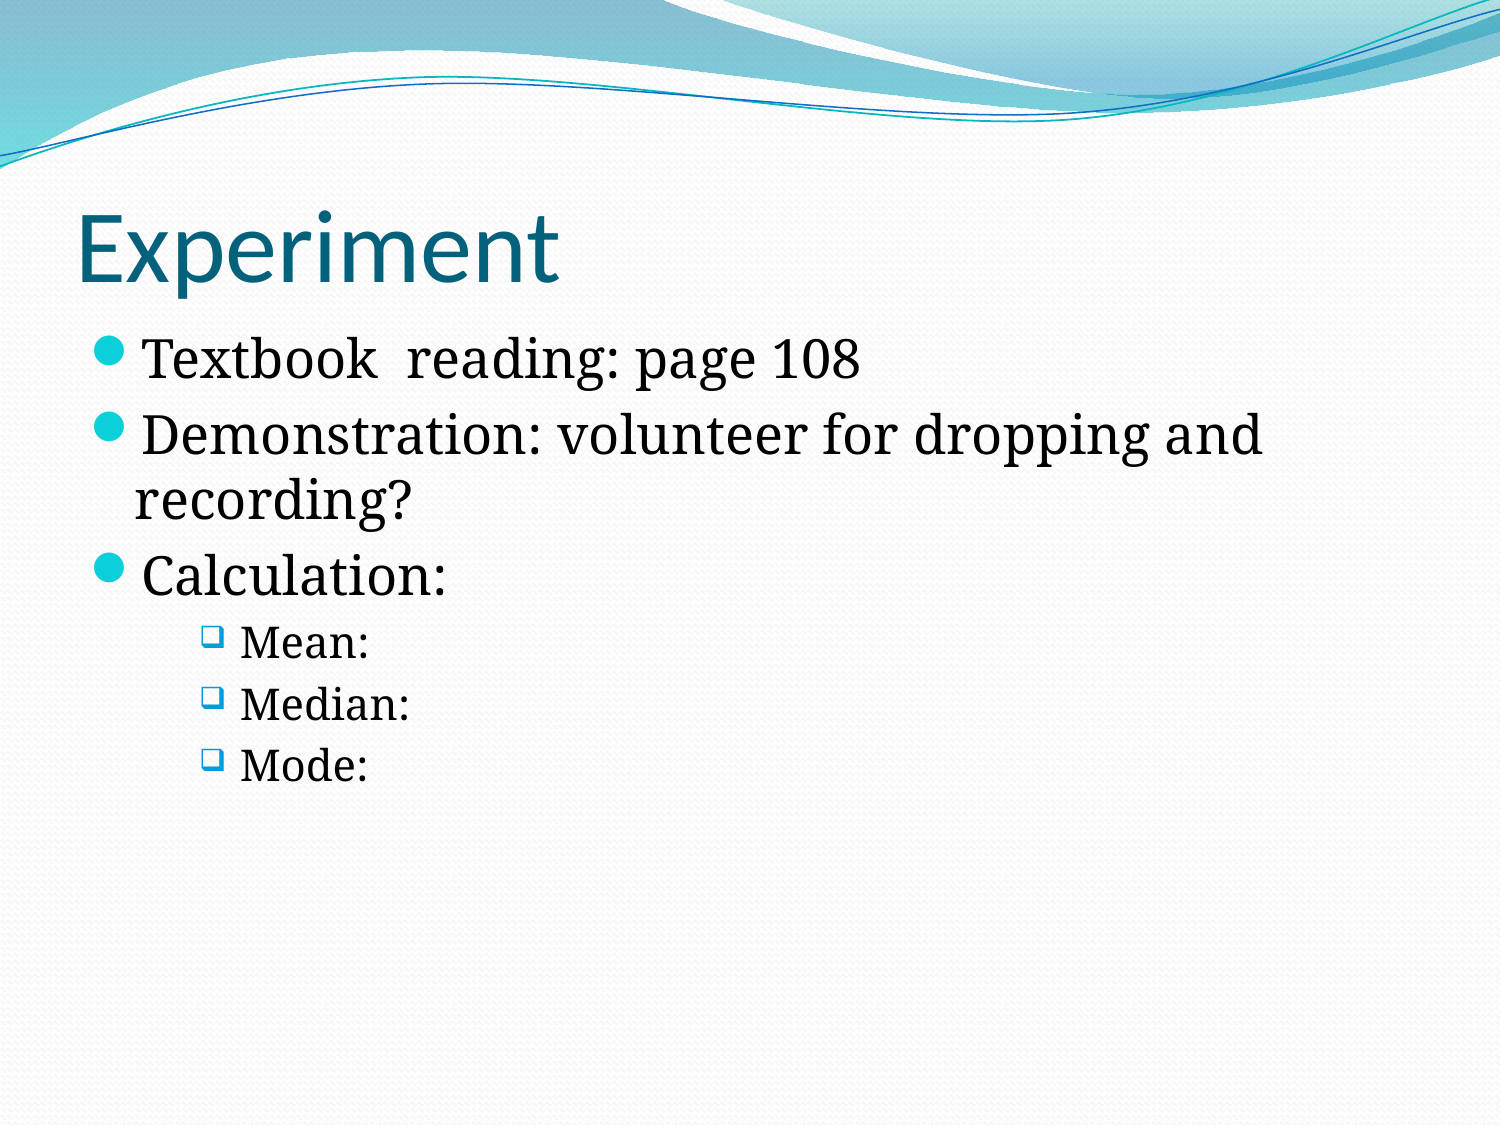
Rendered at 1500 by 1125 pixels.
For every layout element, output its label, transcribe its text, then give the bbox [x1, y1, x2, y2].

list Textbook reading: page 108 Demonstration: volunteer for dropping and recording? Calculation: Mean: Median: Mode: [75, 317, 1425, 1038]
title Experiment [75, 115, 1425, 303]
